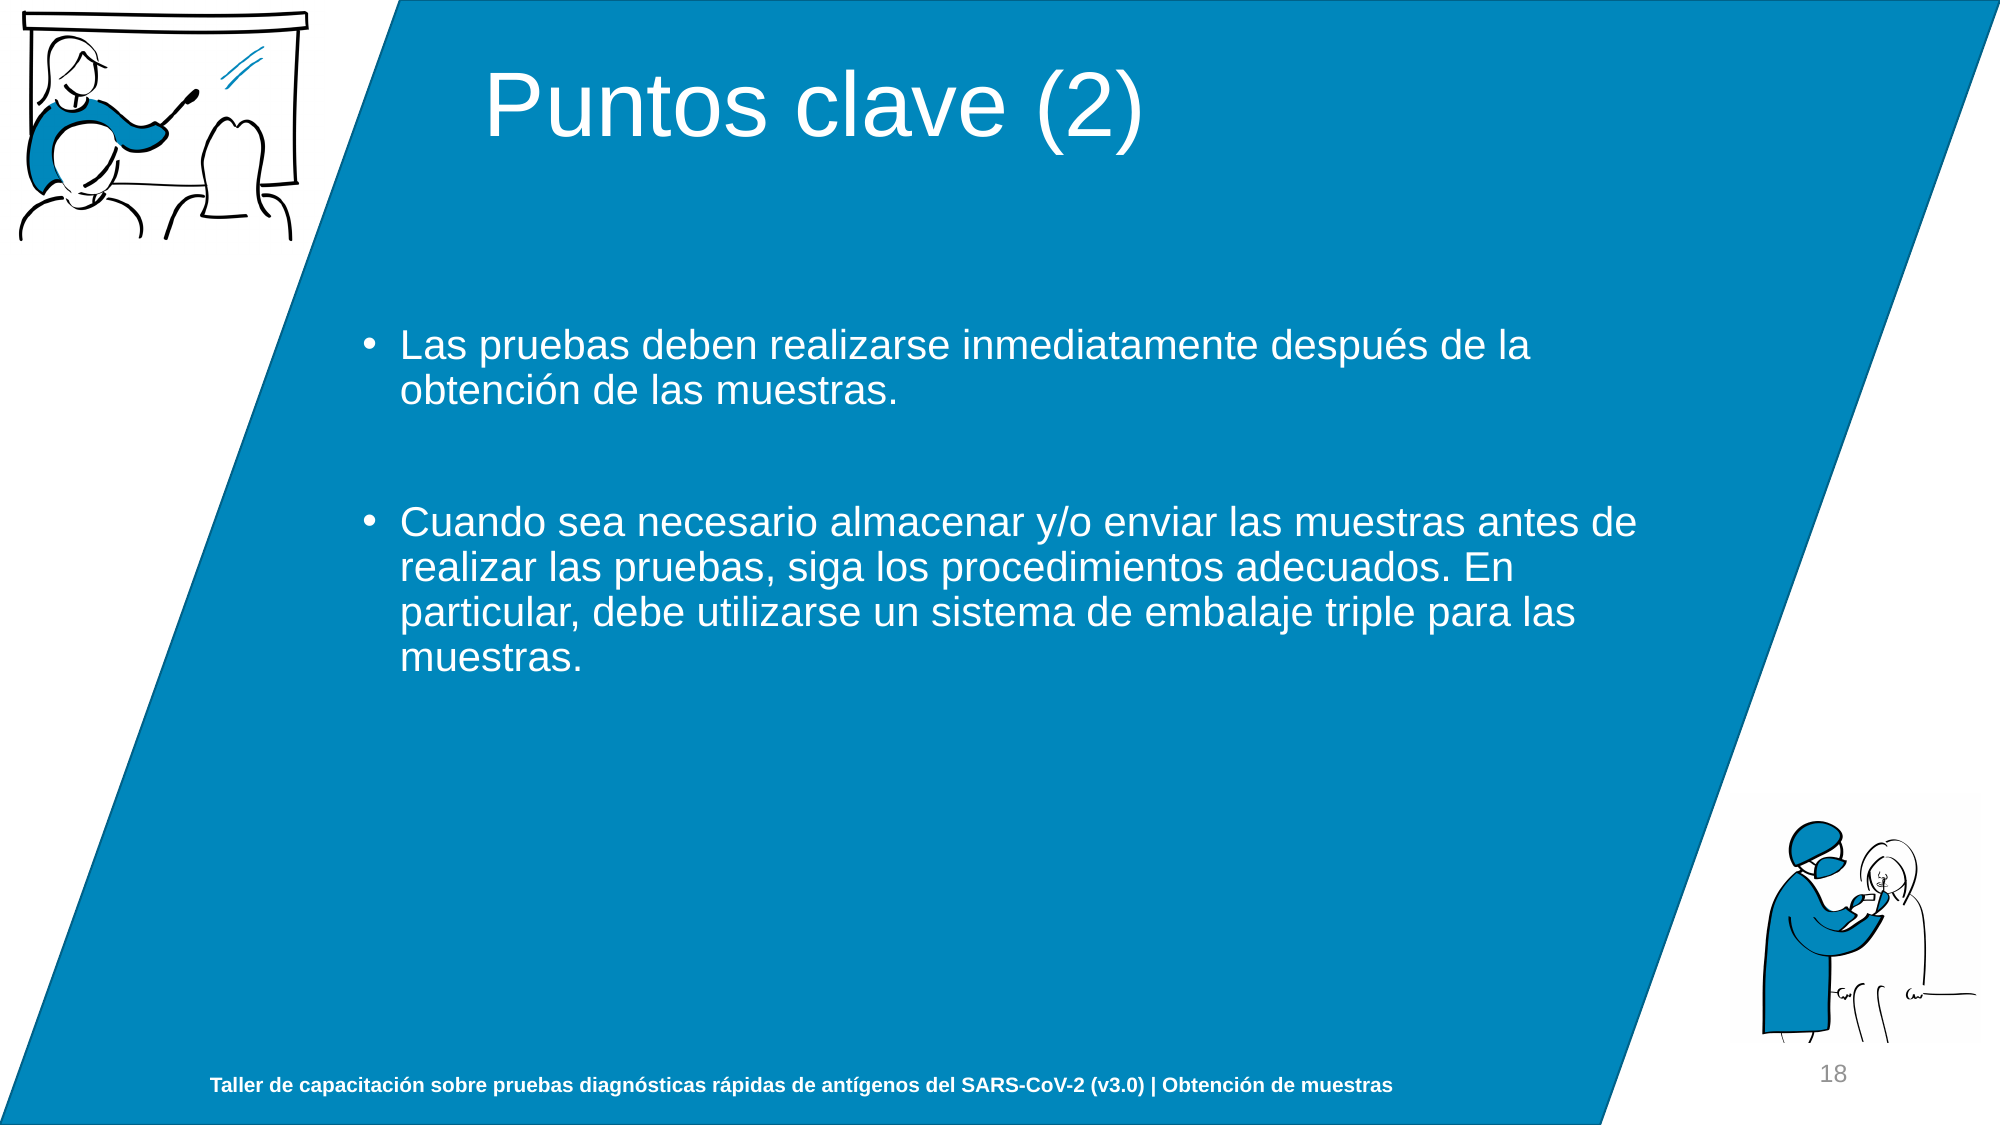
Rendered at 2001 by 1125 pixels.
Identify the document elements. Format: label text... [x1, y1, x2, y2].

text_box Puntos clave (2) [468, 49, 1236, 205]
slide_number 18 [1609, 1042, 1863, 1103]
picture [0, 0, 325, 255]
text_box [0, 0, 2000, 1125]
text_box Las pruebas deben realizarse inmediatamente después de la obtención de las muestras. Cuando sea necesario almacenar y/o enviar las muestras antes de realizar las pruebas, siga los procedimientos adecuados. En particular, debe utilizarse un sistema de embalaje triple para las muestras. [347, 316, 1711, 1045]
footer Taller de capacitación sobre pruebas diagnósticas rápidas de antígenos del SARS-CoV-2 (v3.0) | Obtención de muestras [137, 1042, 1472, 1125]
picture [1730, 793, 1981, 1043]
